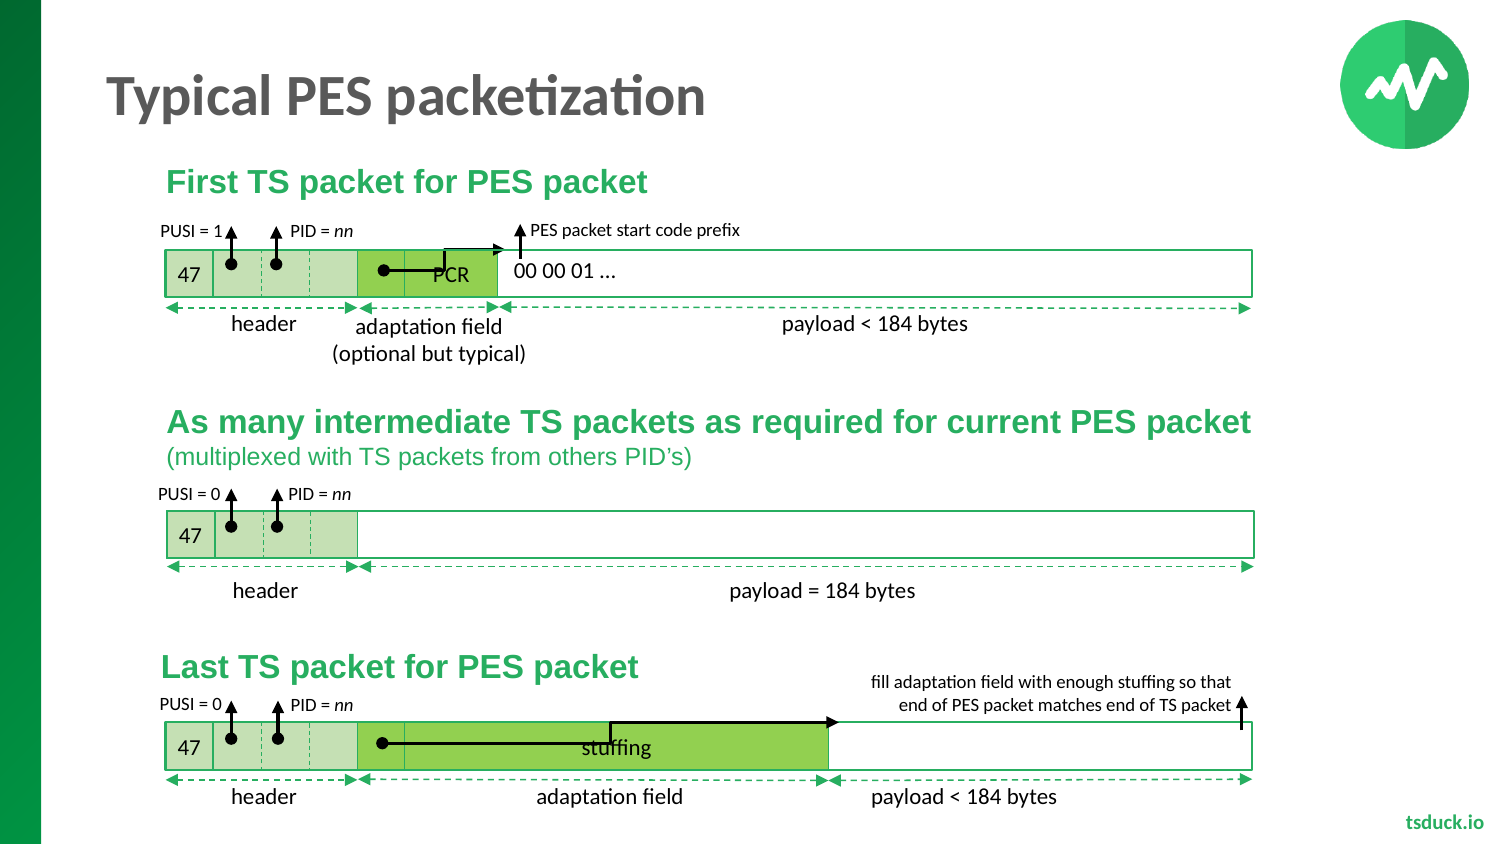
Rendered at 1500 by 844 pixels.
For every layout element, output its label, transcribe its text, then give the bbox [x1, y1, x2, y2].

text_box PUSI = 0 [139, 691, 242, 715]
text_box PID = nn [269, 482, 371, 505]
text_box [382, 722, 840, 744]
text_box PES packet start code prefix [515, 217, 871, 241]
text_box payload < 184 bytes [828, 788, 1101, 817]
text_box [165, 509, 1256, 560]
text_box adaptation field (optional but typical) [293, 316, 566, 374]
text_box fill adaptation field with enough stuffing so that end of PES packet matches end of TS packet [719, 669, 1246, 715]
title Typical PES packetization [91, 38, 1333, 146]
text_box header [146, 301, 383, 344]
text_box [163, 247, 1254, 299]
text_box header [146, 774, 383, 817]
text_box header [147, 567, 384, 611]
text_box payload < 184 bytes [739, 318, 1011, 344]
text_box Last TS packet for PES packet [146, 637, 1264, 693]
text_box payload < 184 bytes [739, 301, 1011, 305]
text_box PUSI = 1 [135, 218, 248, 242]
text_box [383, 249, 506, 271]
text_box adaptation field [474, 788, 746, 817]
text_box PID = nn [271, 218, 373, 242]
text_box adaptation field (optional but typical) [293, 303, 566, 307]
text_box payload = 184 bytes [686, 574, 959, 611]
text_box [163, 720, 1254, 772]
text_box As many intermediate TS packets as required for current PES packet (multiplexed with TS packets from others PID’s) [151, 393, 1336, 478]
text_box First TS packet for PES packet [151, 153, 1269, 208]
text_box PID = nn [271, 692, 373, 715]
text_box 00 00 01 … [499, 248, 724, 291]
text_box PUSI = 0 [138, 482, 240, 505]
picture [1340, 20, 1469, 149]
